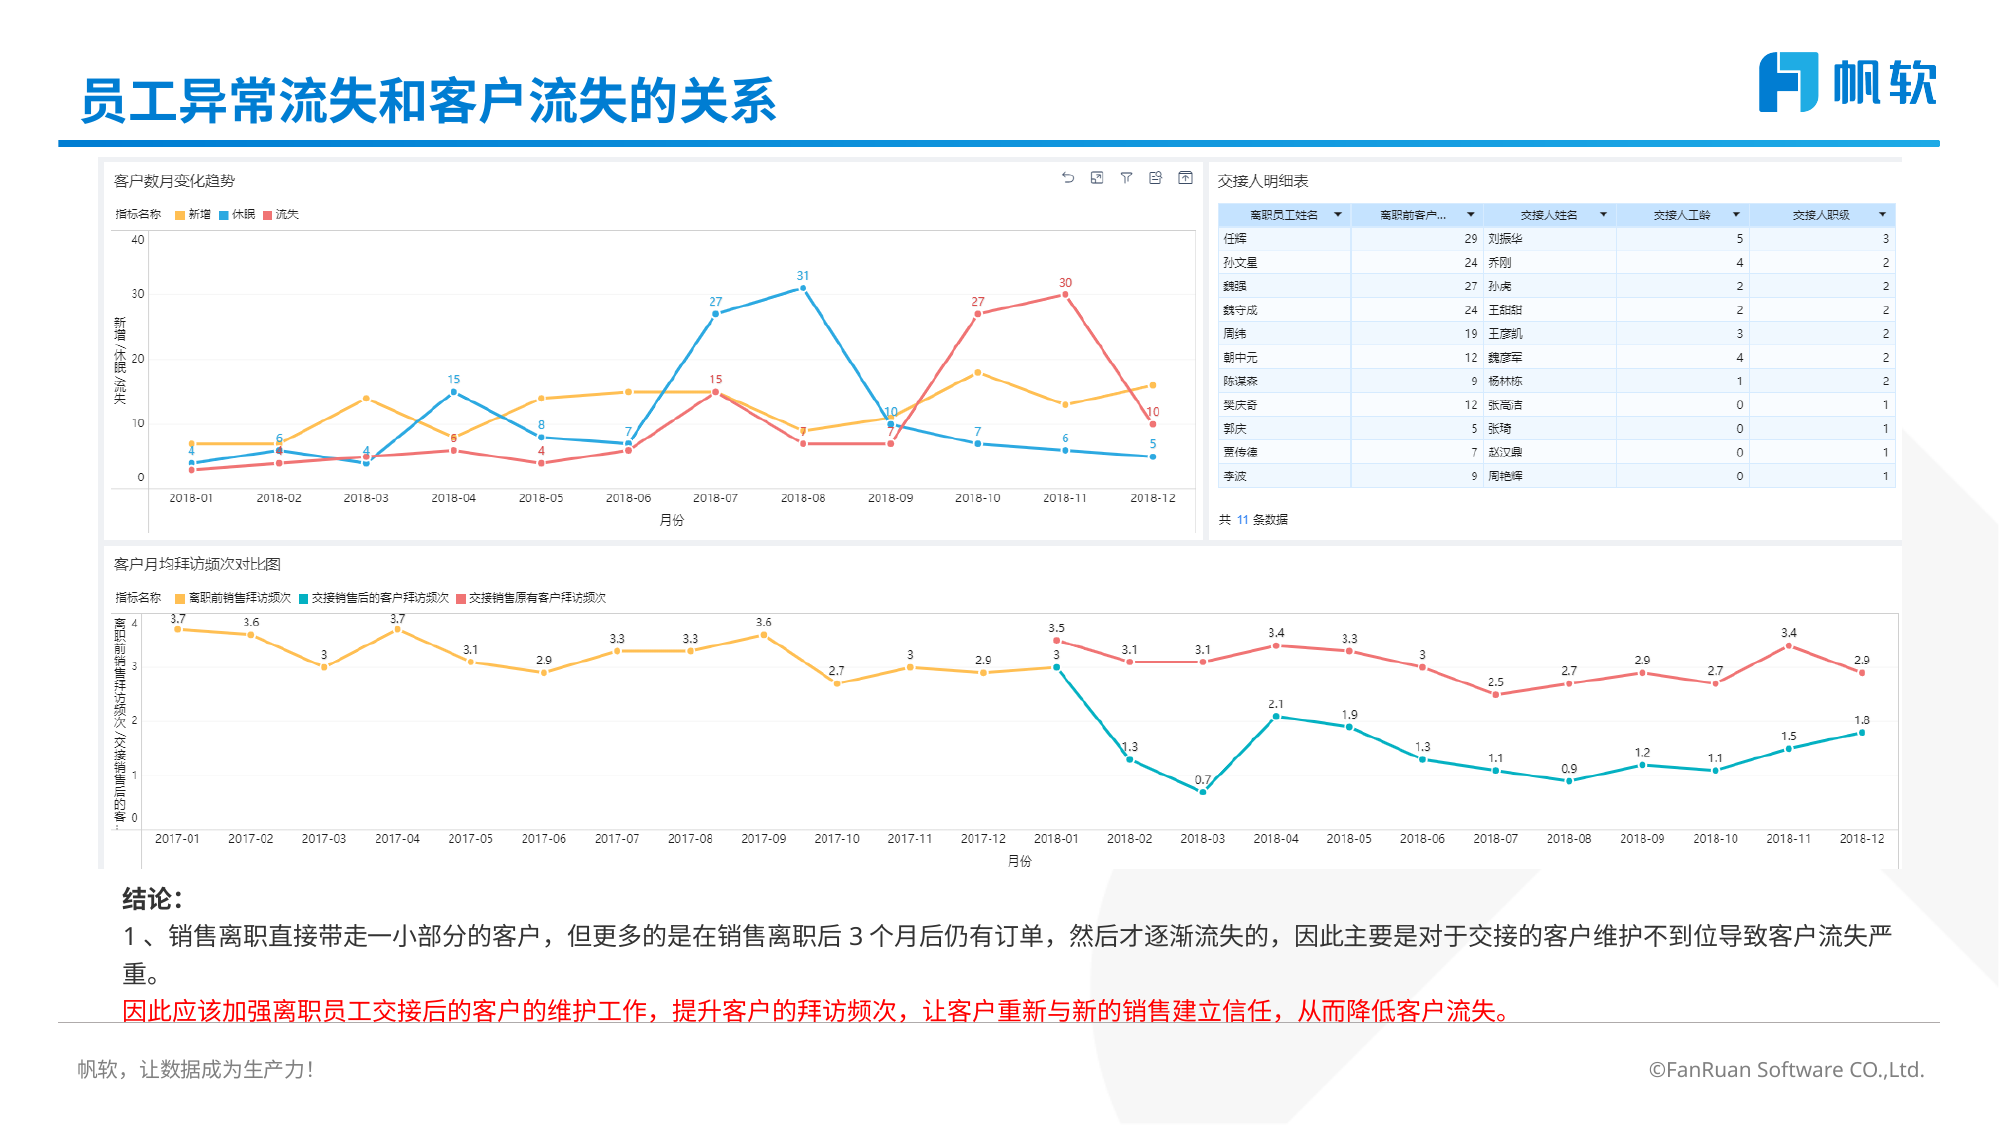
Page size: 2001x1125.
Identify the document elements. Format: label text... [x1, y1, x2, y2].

title 员工异常流失和客户流失的关系 [63, 67, 1696, 139]
picture [0, 0, 1999, 1125]
text_box 结论： 1、销售离职直接带走一小部分的客户，但更多的是在销售离职后3个月后仍有订单，然后才逐渐流失的，因此主要是对于交接的客户维护不到位导致客户流失严重。 因此应该加强离职员工交接后的客户的维护工作，提升客户的拜访频次，让客户重新与新的销售建立信任，从而降低客户流失。 [108, 868, 1930, 1033]
